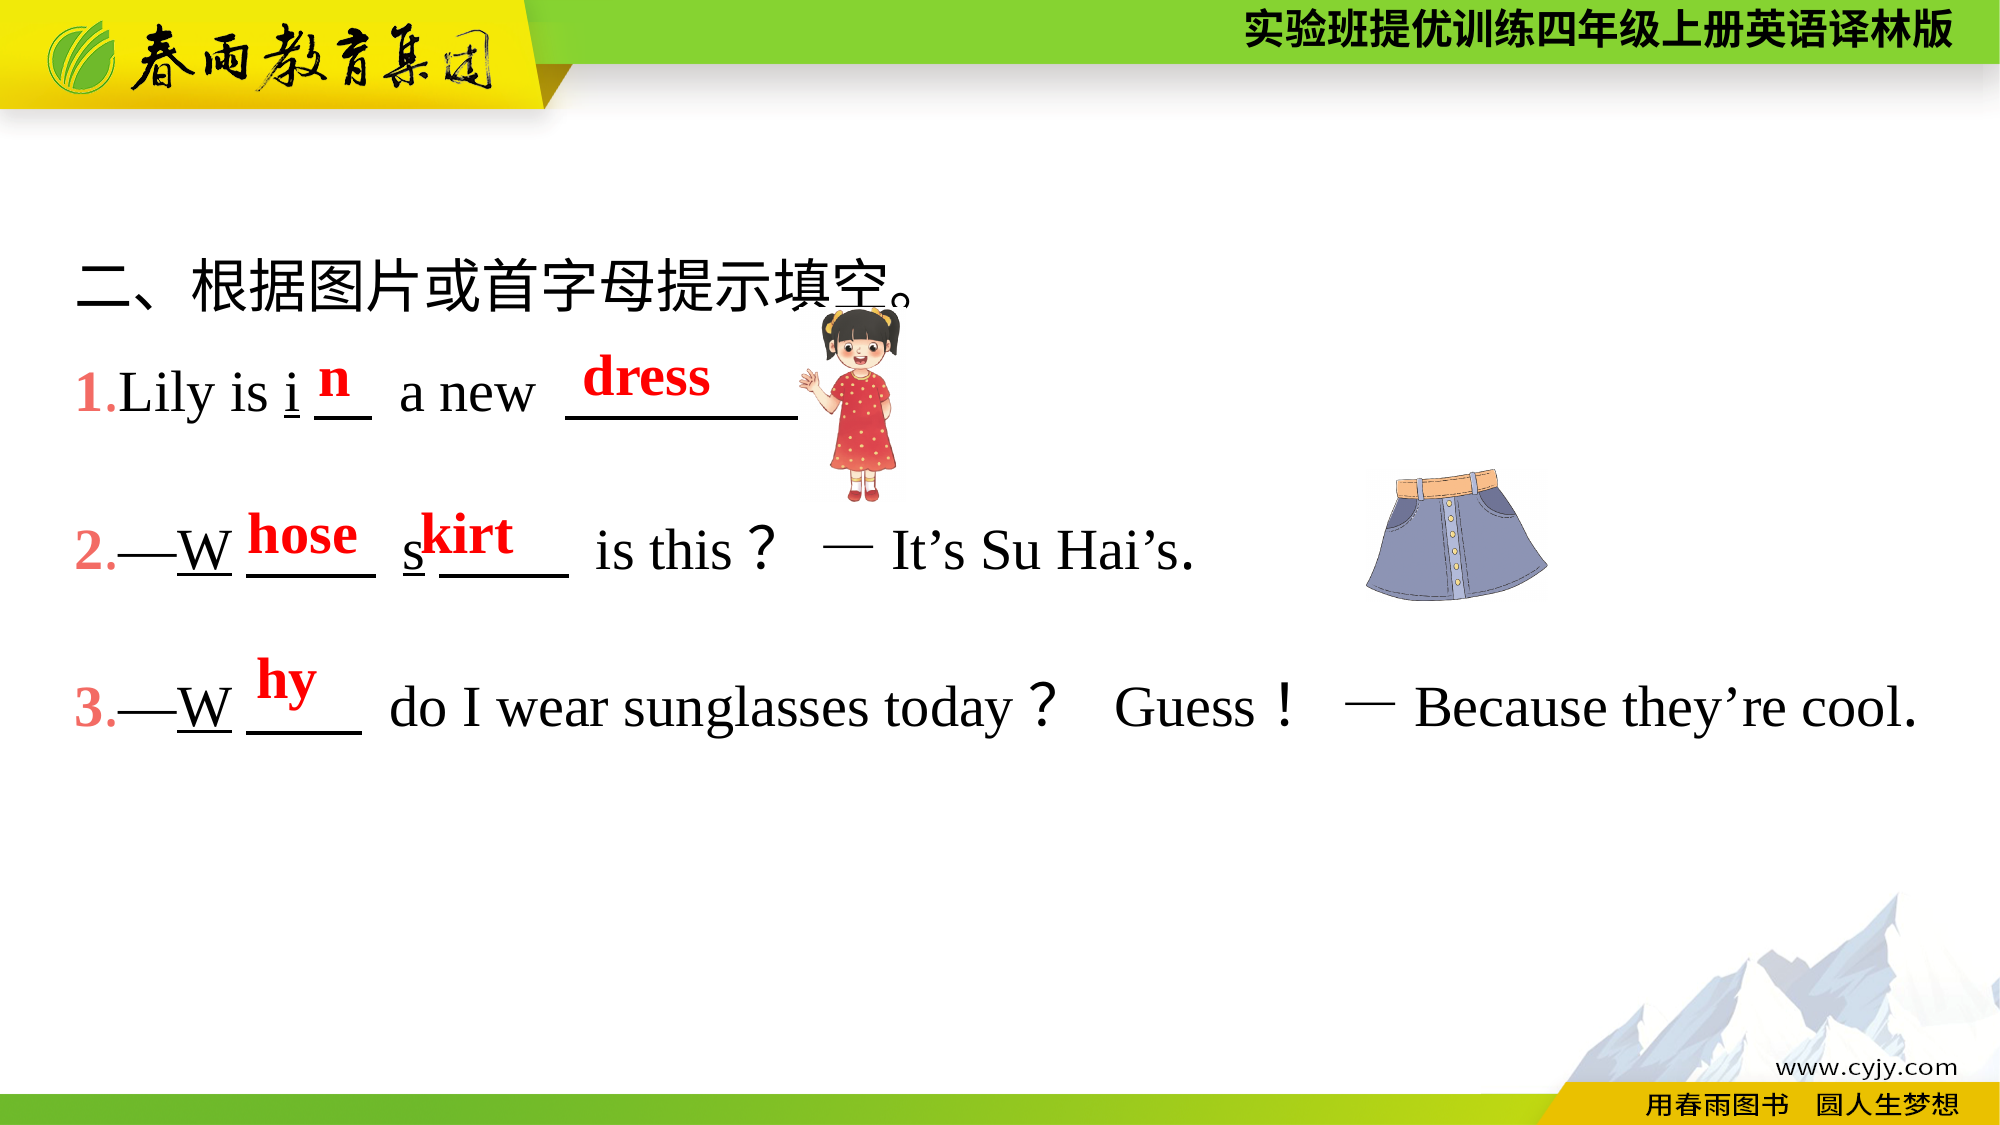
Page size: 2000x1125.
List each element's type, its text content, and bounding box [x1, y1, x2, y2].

text_box n [303, 330, 366, 416]
text_box hose [232, 488, 373, 574]
text_box dress [568, 329, 727, 415]
text_box hy [241, 633, 333, 718]
picture [0, 0, 2000, 1125]
text_box kirt [405, 488, 530, 574]
list 二、根据图片或首字母提示填空。 1.Lily is i a new . 2.—W s is this？ —It’s Su Hai’s. 3.—W do I wear sunglasses today？ Guess！ —Because they’re cool. [59, 206, 1944, 752]
